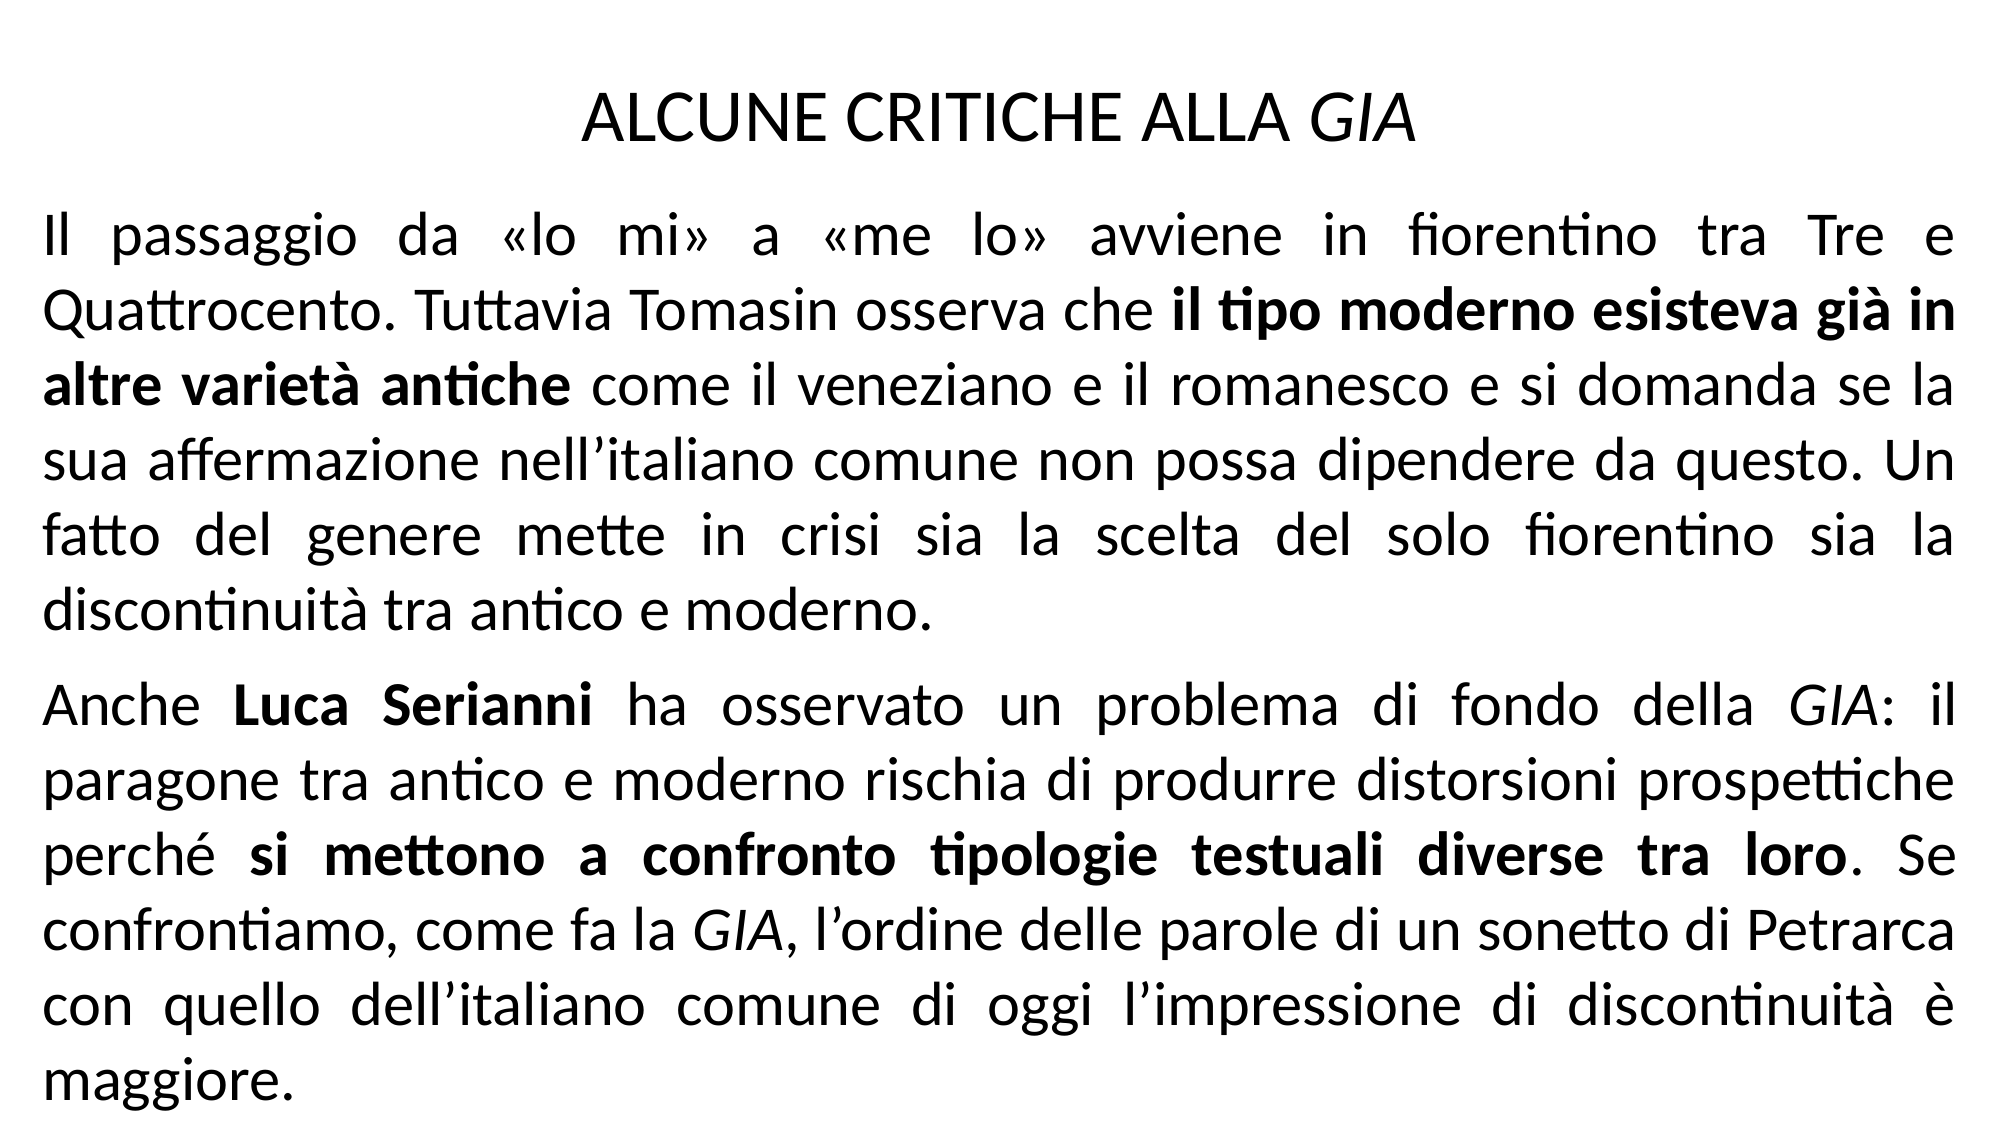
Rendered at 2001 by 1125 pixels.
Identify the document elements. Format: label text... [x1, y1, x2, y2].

text_box Il passaggio da «lo mi» a «me lo» avviene in fiorentino tra Tre e Quattrocento. Tuttavia Tomasin osserva che il tipo moderno esisteva già in altre varietà antiche come il veneziano e il romanesco e si domanda se la sua affermazione nell’italiano comune non possa dipendere da questo. Un fatto del genere mette in crisi sia la scelta del solo fiorentino sia la discontinuità tra antico e moderno. [27, 185, 1973, 651]
text_box Anche Luca Serianni ha osservato un problema di fondo della GIA: il paragone tra antico e moderno rischia di produrre distorsioni prospettiche perché si mettono a confronto tipologie testuali diverse tra loro. Se confrontiamo, come fa la GIA, l’ordine delle parole di un sonetto di Petrarca con quello dell’italiano comune di oggi l’impressione di discontinuità è maggiore. [27, 655, 1973, 1120]
text_box ALCUNE CRITICHE ALLA GIA [53, 58, 1947, 164]
